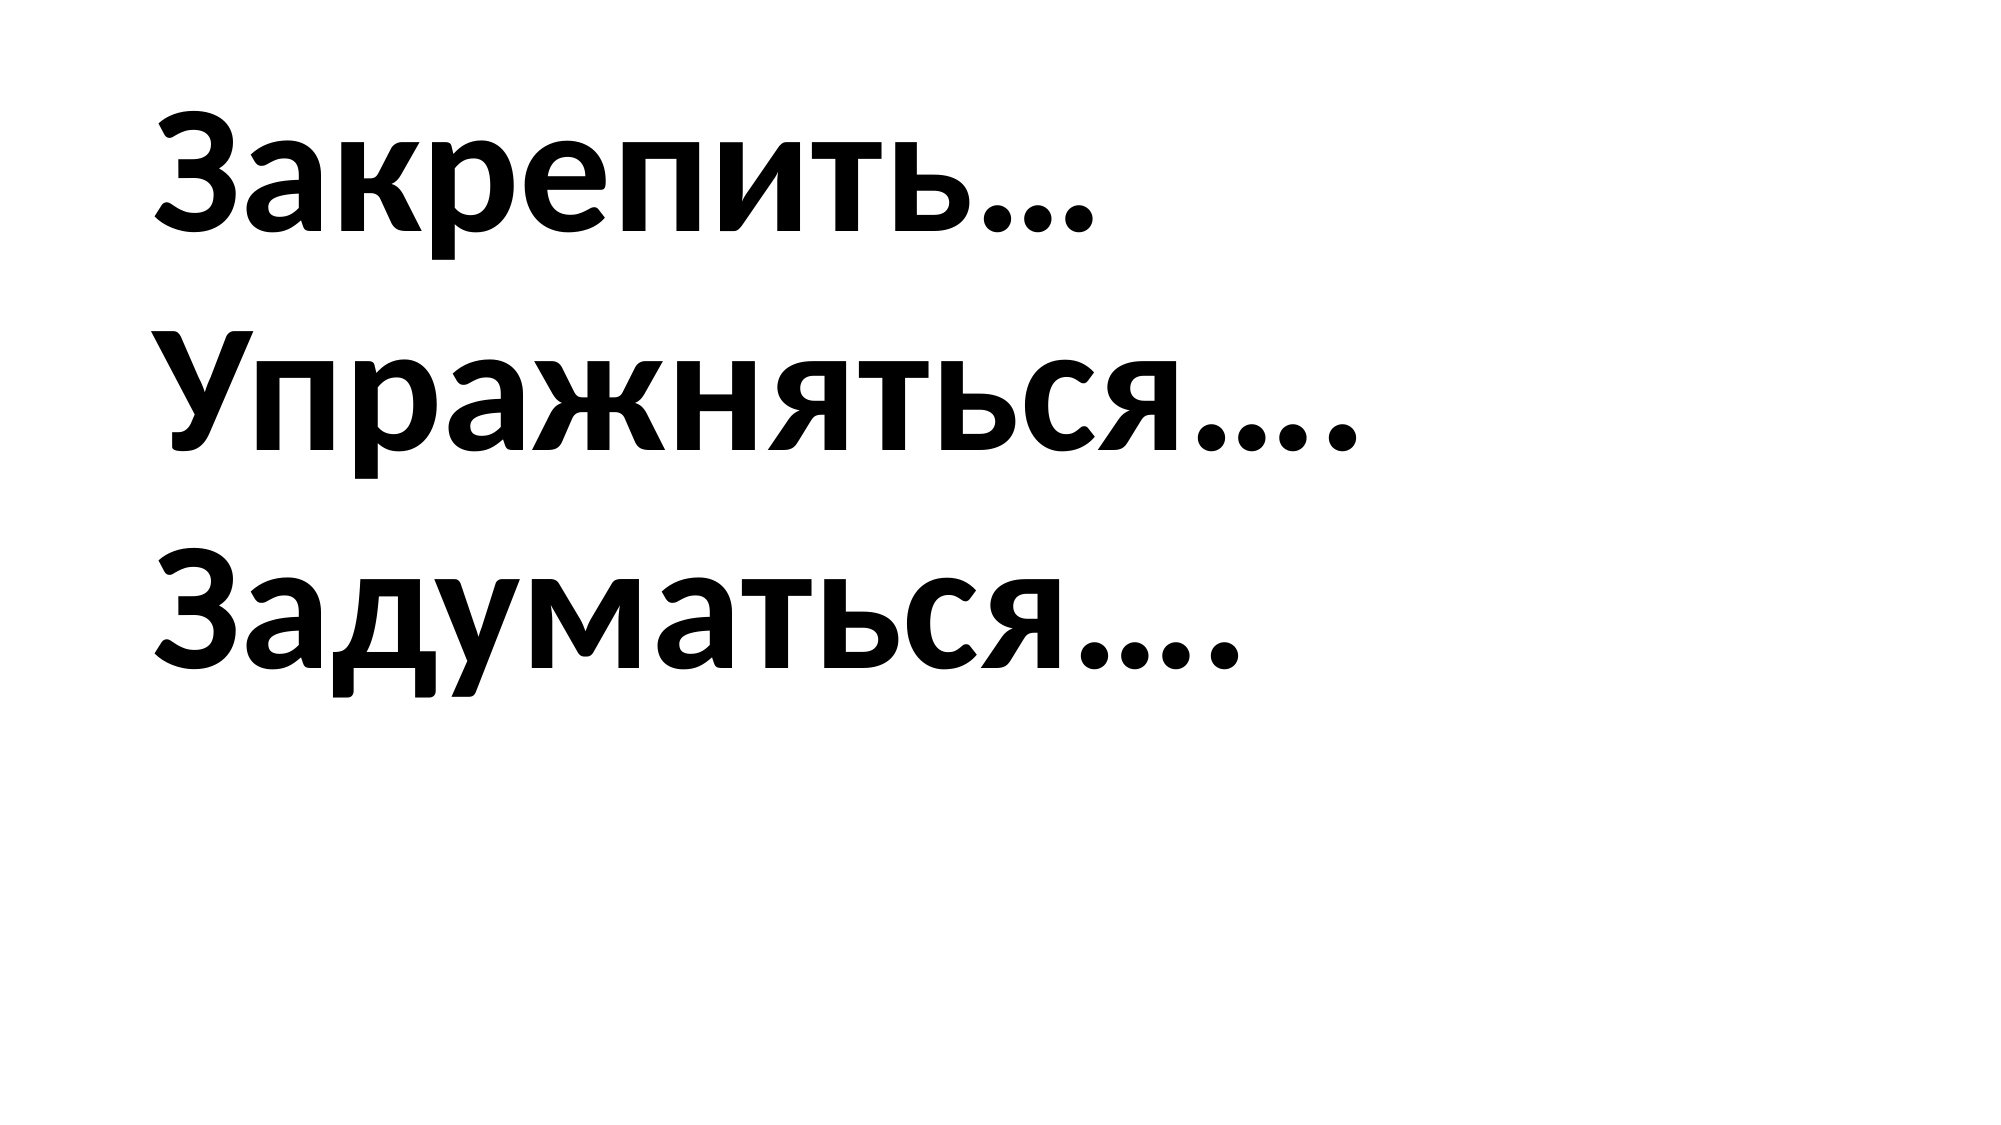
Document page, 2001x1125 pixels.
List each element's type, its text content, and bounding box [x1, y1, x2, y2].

list Закрепить… Упражняться…. Задуматься…. [137, 65, 1863, 1050]
